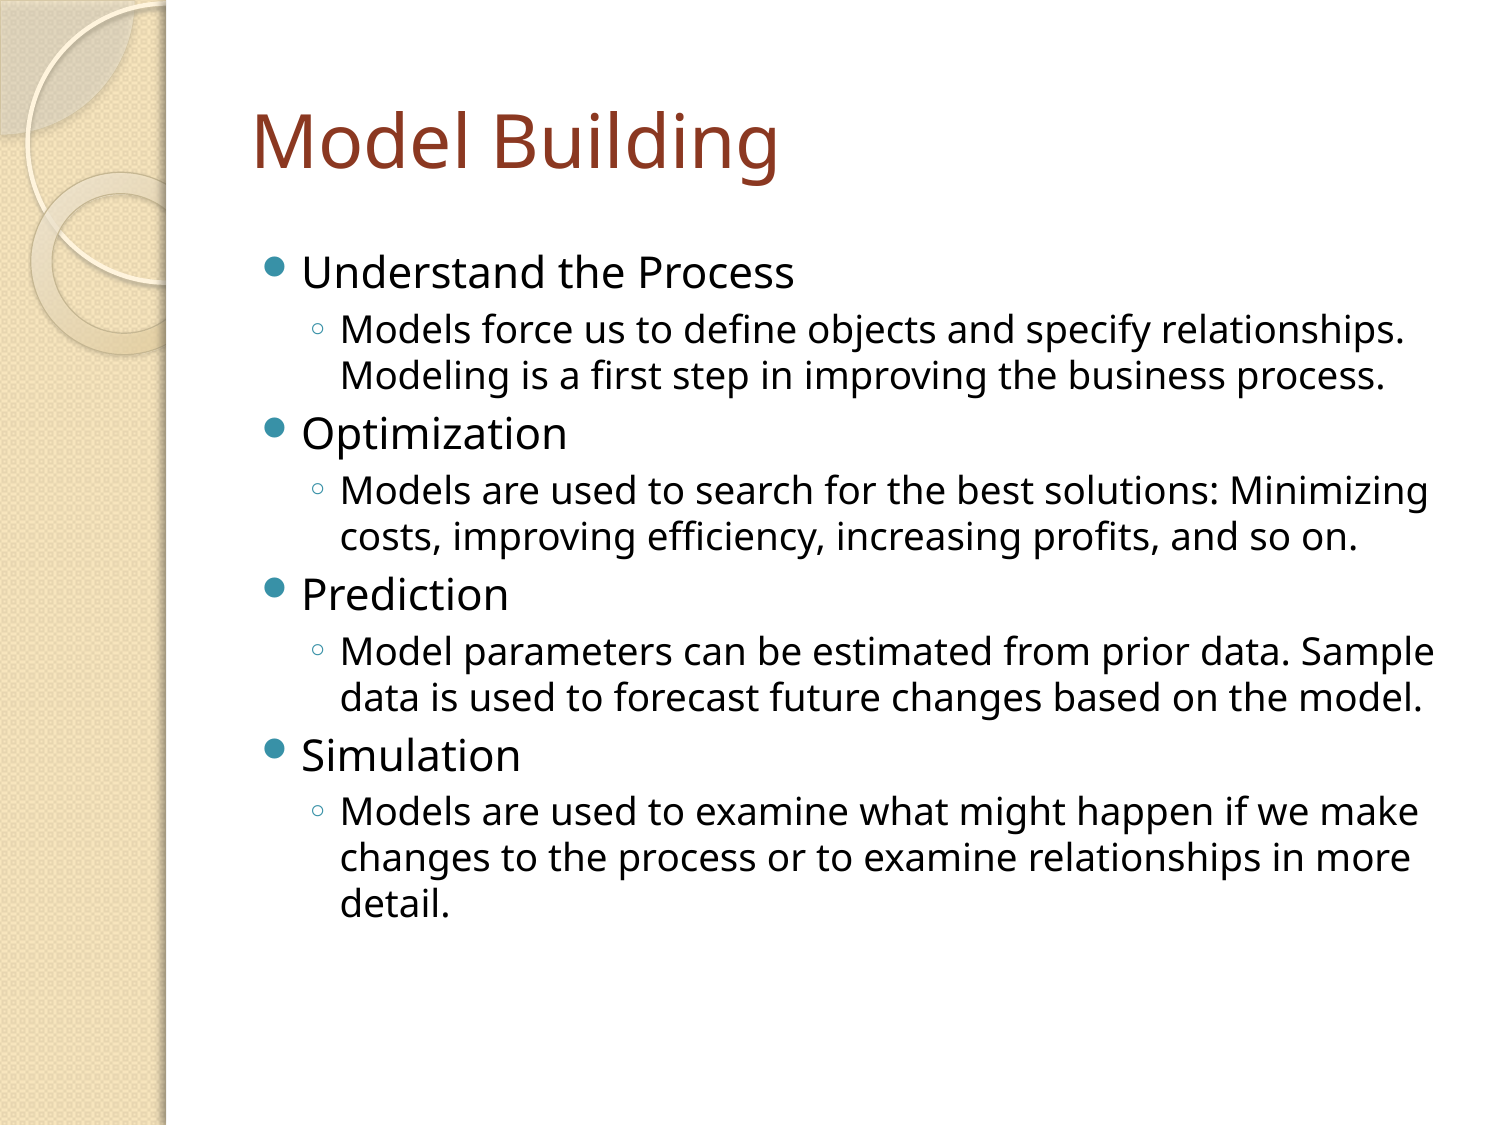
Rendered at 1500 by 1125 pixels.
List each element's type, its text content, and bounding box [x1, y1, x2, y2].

list Understand the Process Models force us to define objects and specify relationships. Modeling is a first step in improving the business process. Optimization Models are used to search for the best solutions: Minimizing costs, improving efficiency, increasing profits, and so on. Prediction Model parameters can be estimated from prior data. Sample data is used to forecast future changes based on the model. Simulation Models are used to examine what might happen if we make changes to the process or to examine relationships in more detail. [235, 237, 1466, 1025]
title Model Building [235, 45, 1466, 233]
